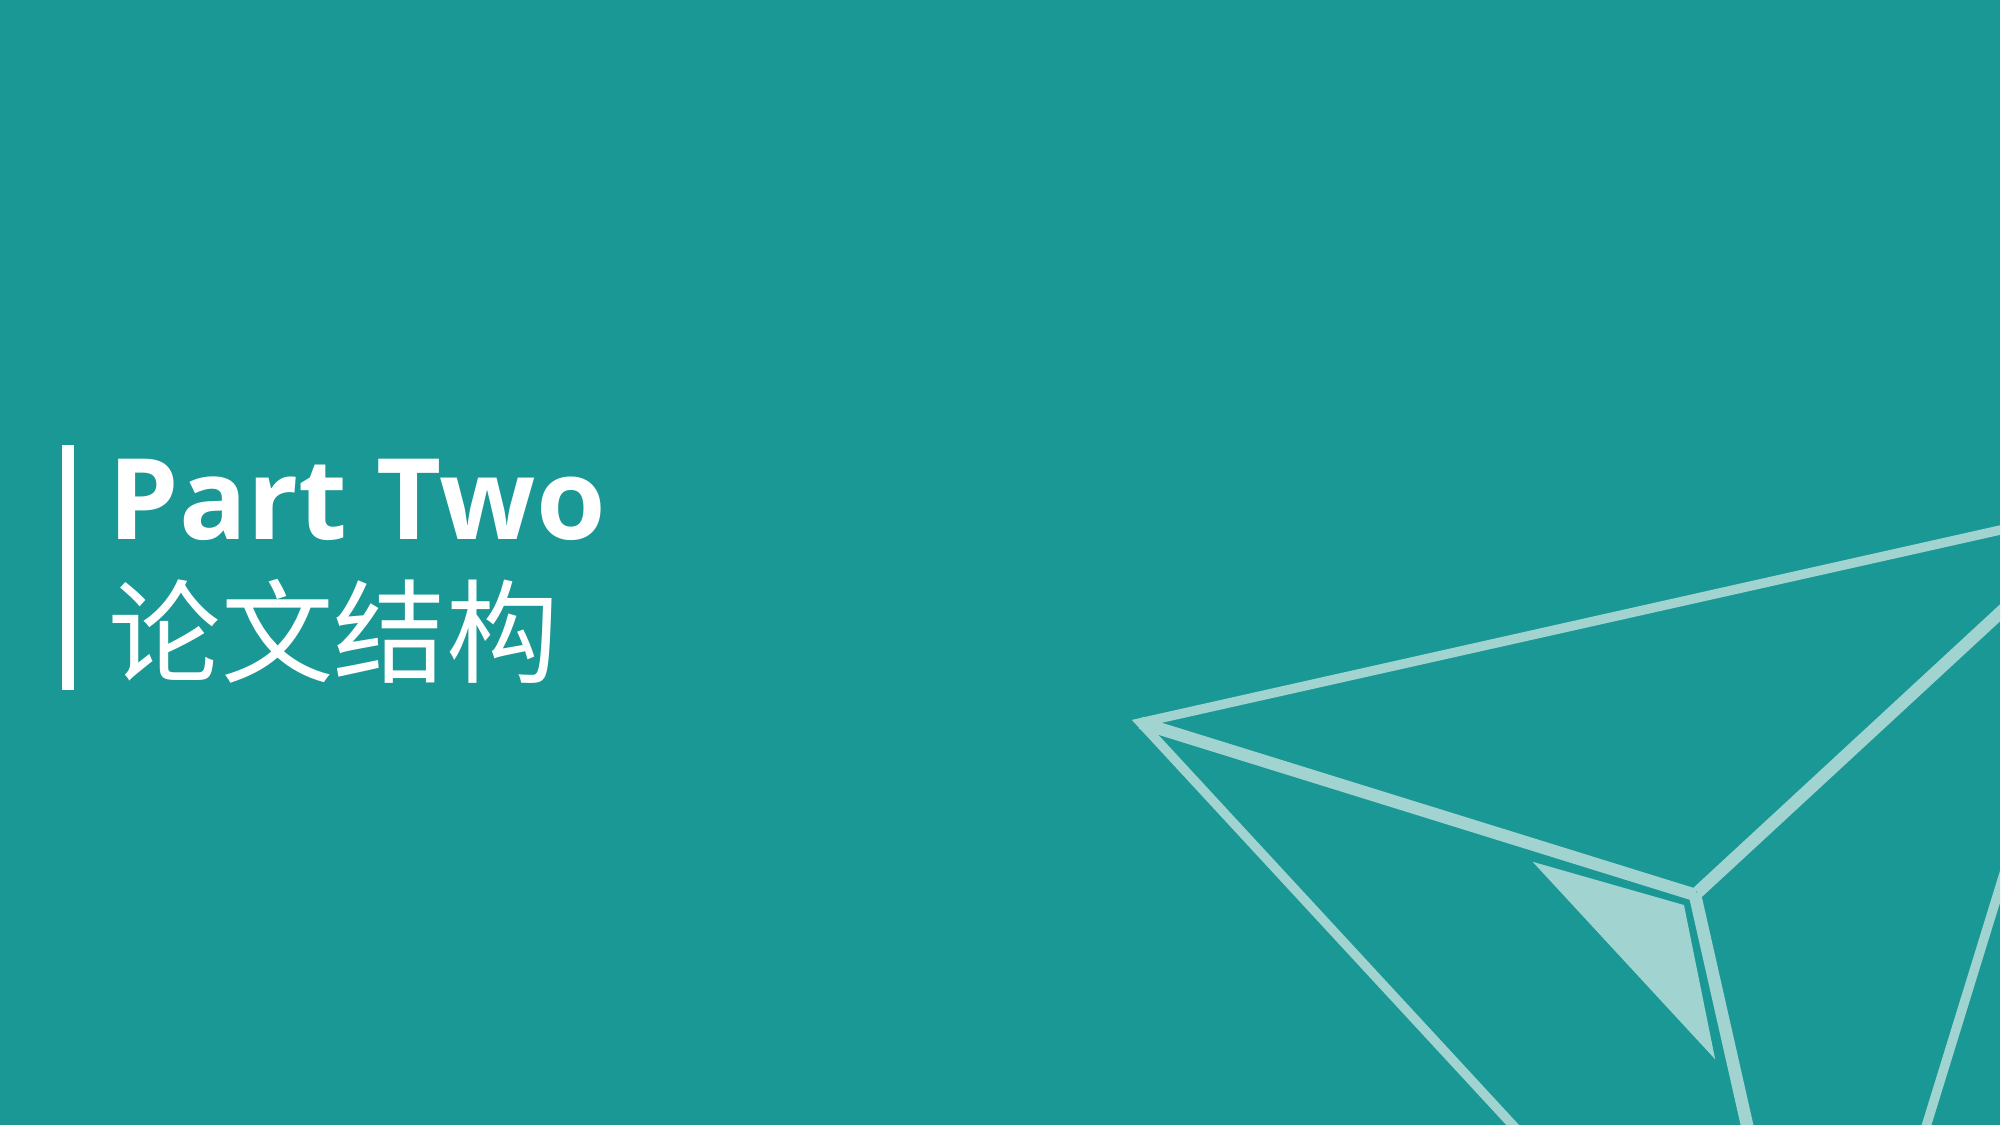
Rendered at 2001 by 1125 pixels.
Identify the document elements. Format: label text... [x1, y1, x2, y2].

text_box Part Two 论文结构 [94, 419, 1050, 705]
